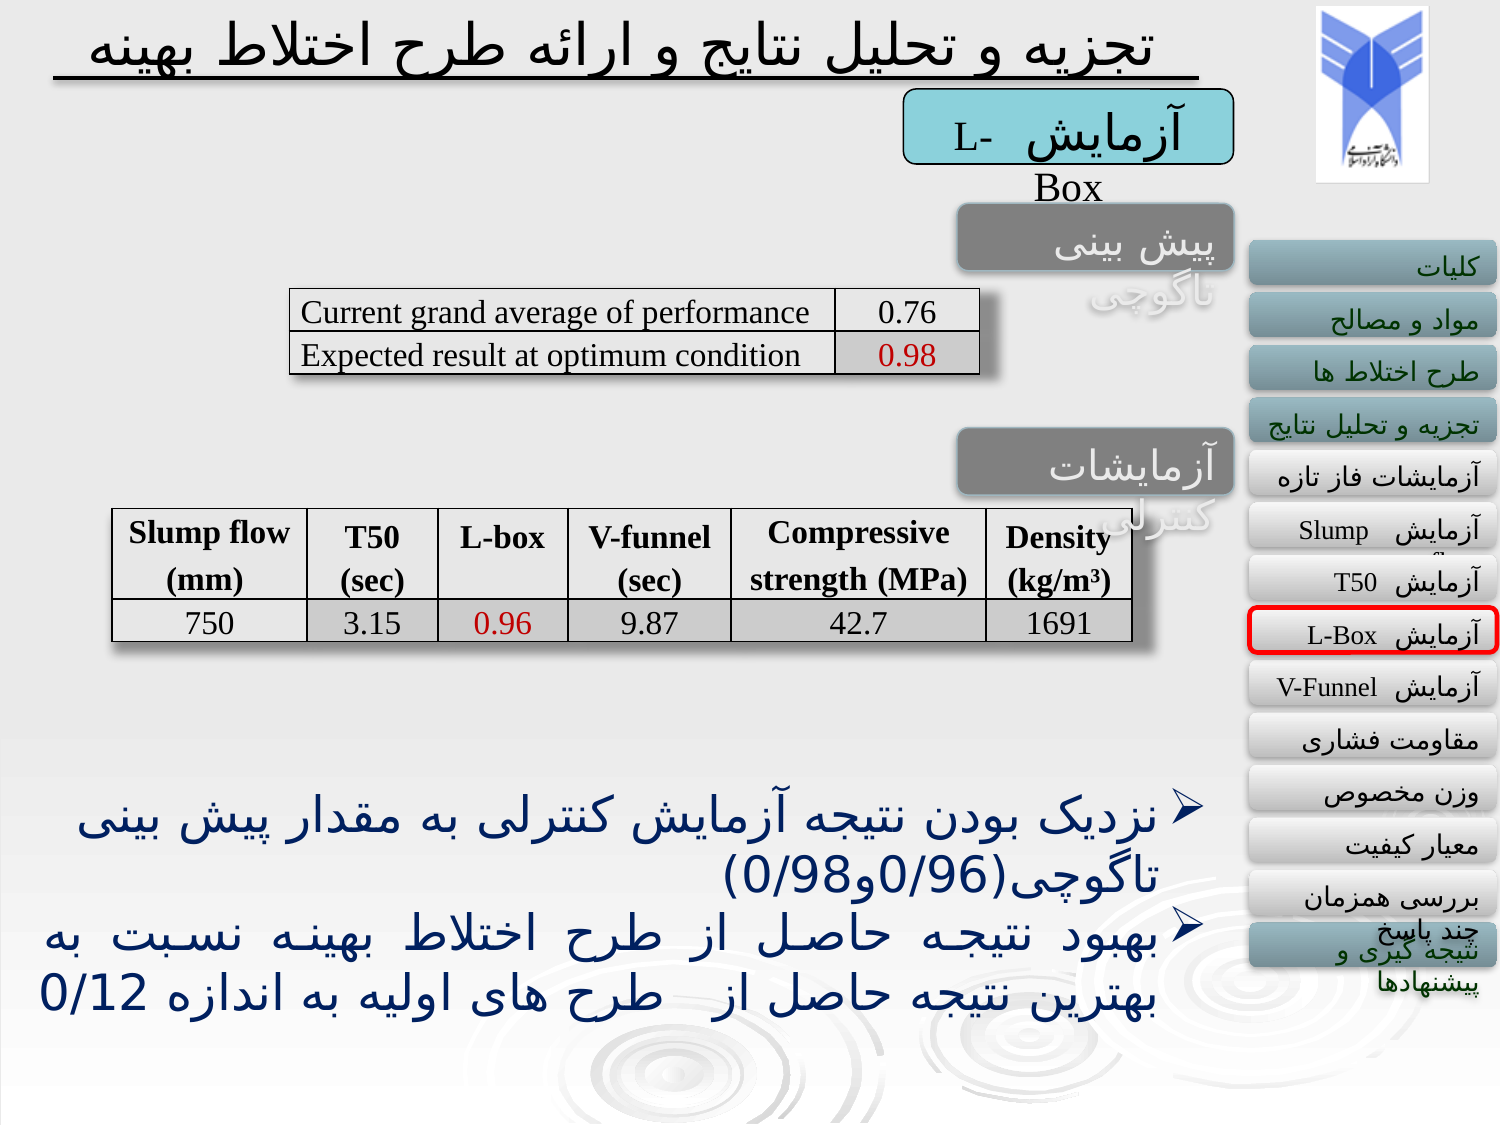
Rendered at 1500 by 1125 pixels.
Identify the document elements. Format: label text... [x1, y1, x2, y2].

text_box تجزیه و تحلیل نتایج [1249, 397, 1497, 443]
text_box نتیجه گیری و پیشنهادها [1249, 923, 1497, 968]
text_box آزمايش L-Box [1249, 607, 1497, 653]
subtitle تجزیه و تحلیل نتایج و ارائه طرح اختلاط بهینه [0, 0, 1246, 1125]
table_header L-box [439, 509, 567, 598]
text_box پیش بینی تاگوچی [956, 202, 1236, 272]
text_box معیار کیفیت [1249, 817, 1497, 863]
text_box کلیات [1249, 239, 1497, 285]
text_box بررسی همزمان چند پاسخ [108, 513, 1160, 659]
text_box آزمایشات فاز تازه [1249, 449, 1497, 495]
table_cell 0.98 [836, 332, 979, 373]
text_box بررسی همزمان چند پاسخ [290, 288, 1004, 385]
table_header Slump flow (mm) [113, 509, 306, 598]
text_box آزمایش T50 [1249, 554, 1497, 600]
table_header Compressive strength (MPa) [732, 509, 985, 598]
text_box بهبود نتیجه حاصل از طرح اختلاط بهینه نسبت به بهترین نتیجه حاصل از طرح های اولیه به اندازه 0/12 [17, 893, 1223, 1028]
table_cell 42.7 [732, 600, 985, 641]
text_box آزمايش L-Box [903, 88, 1234, 164]
table_cell Expected result at optimum condition [290, 332, 834, 373]
picture [1316, 6, 1432, 185]
table_header Density (kg/m³) [987, 509, 1131, 598]
text_box آزمایشات کنترلی [956, 426, 1236, 496]
text_box مقاومت فشاری [1249, 713, 1497, 758]
text_box آزمايش V-Funnel [1249, 660, 1497, 705]
table_header V-funnel (sec) [569, 509, 730, 598]
text_box طرح اختلاط ها [1249, 344, 1497, 390]
text_box نزدیک بودن نتیجه آزمایش کنترلی به مقدار پیش بینی تاگوچی(0/96و0/98) [17, 775, 1223, 893]
table_cell 1691 [987, 600, 1131, 641]
table_header 0.76 [836, 289, 979, 330]
table_header T50 (sec) [308, 509, 437, 598]
table_cell 750 [113, 600, 306, 641]
text_box آزمايش Slump flow [1249, 502, 1497, 548]
text_box مواد و مصالح [1249, 292, 1497, 338]
text_box بررسی همزمان چند پاسخ [1249, 869, 1497, 915]
table_cell 9.87 [569, 600, 730, 641]
table_cell 0.96 [439, 600, 567, 641]
table_cell 3.15 [308, 600, 437, 641]
text_box وزن مخصوص [1249, 764, 1497, 810]
table_header Current grand average of performance [290, 289, 834, 330]
